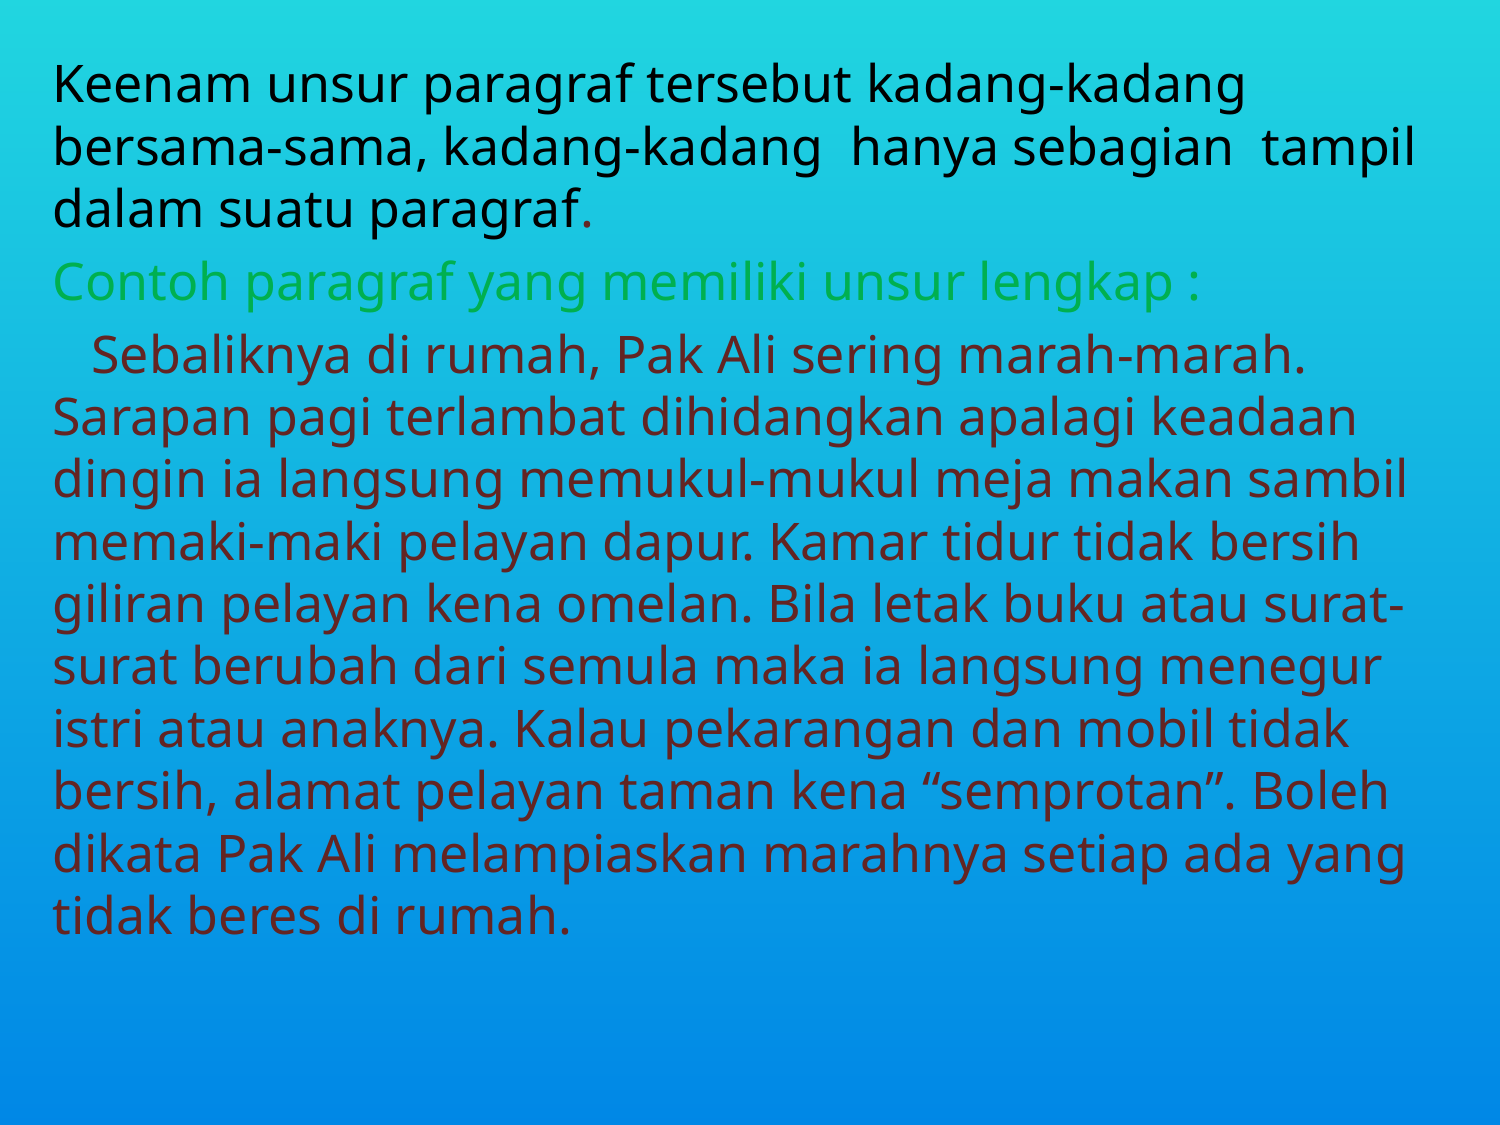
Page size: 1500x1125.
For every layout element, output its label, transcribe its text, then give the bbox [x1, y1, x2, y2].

subtitle Keenam unsur paragraf tersebut kadang-kadang bersama-sama, kadang-kadang hanya sebagian tampil dalam suatu paragraf. Contoh paragraf yang memiliki unsur lengkap : Sebaliknya di rumah, Pak Ali sering marah-marah. Sarapan pagi terlambat dihidangkan apalagi keadaan dingin ia langsung memukul-mukul meja makan sambil memaki-maki pelayan dapur. Kamar tidur tidak bersih giliran pelayan kena omelan. Bila letak buku atau surat-surat berubah dari semula maka ia langsung menegur istri atau anaknya. Kalau pekarangan dan mobil tidak bersih, alamat pelayan taman kena “semprotan”. Boleh dikata Pak Ali melampiaskan marahnya setiap ada yang tidak beres di rumah. [37, 0, 1463, 1050]
